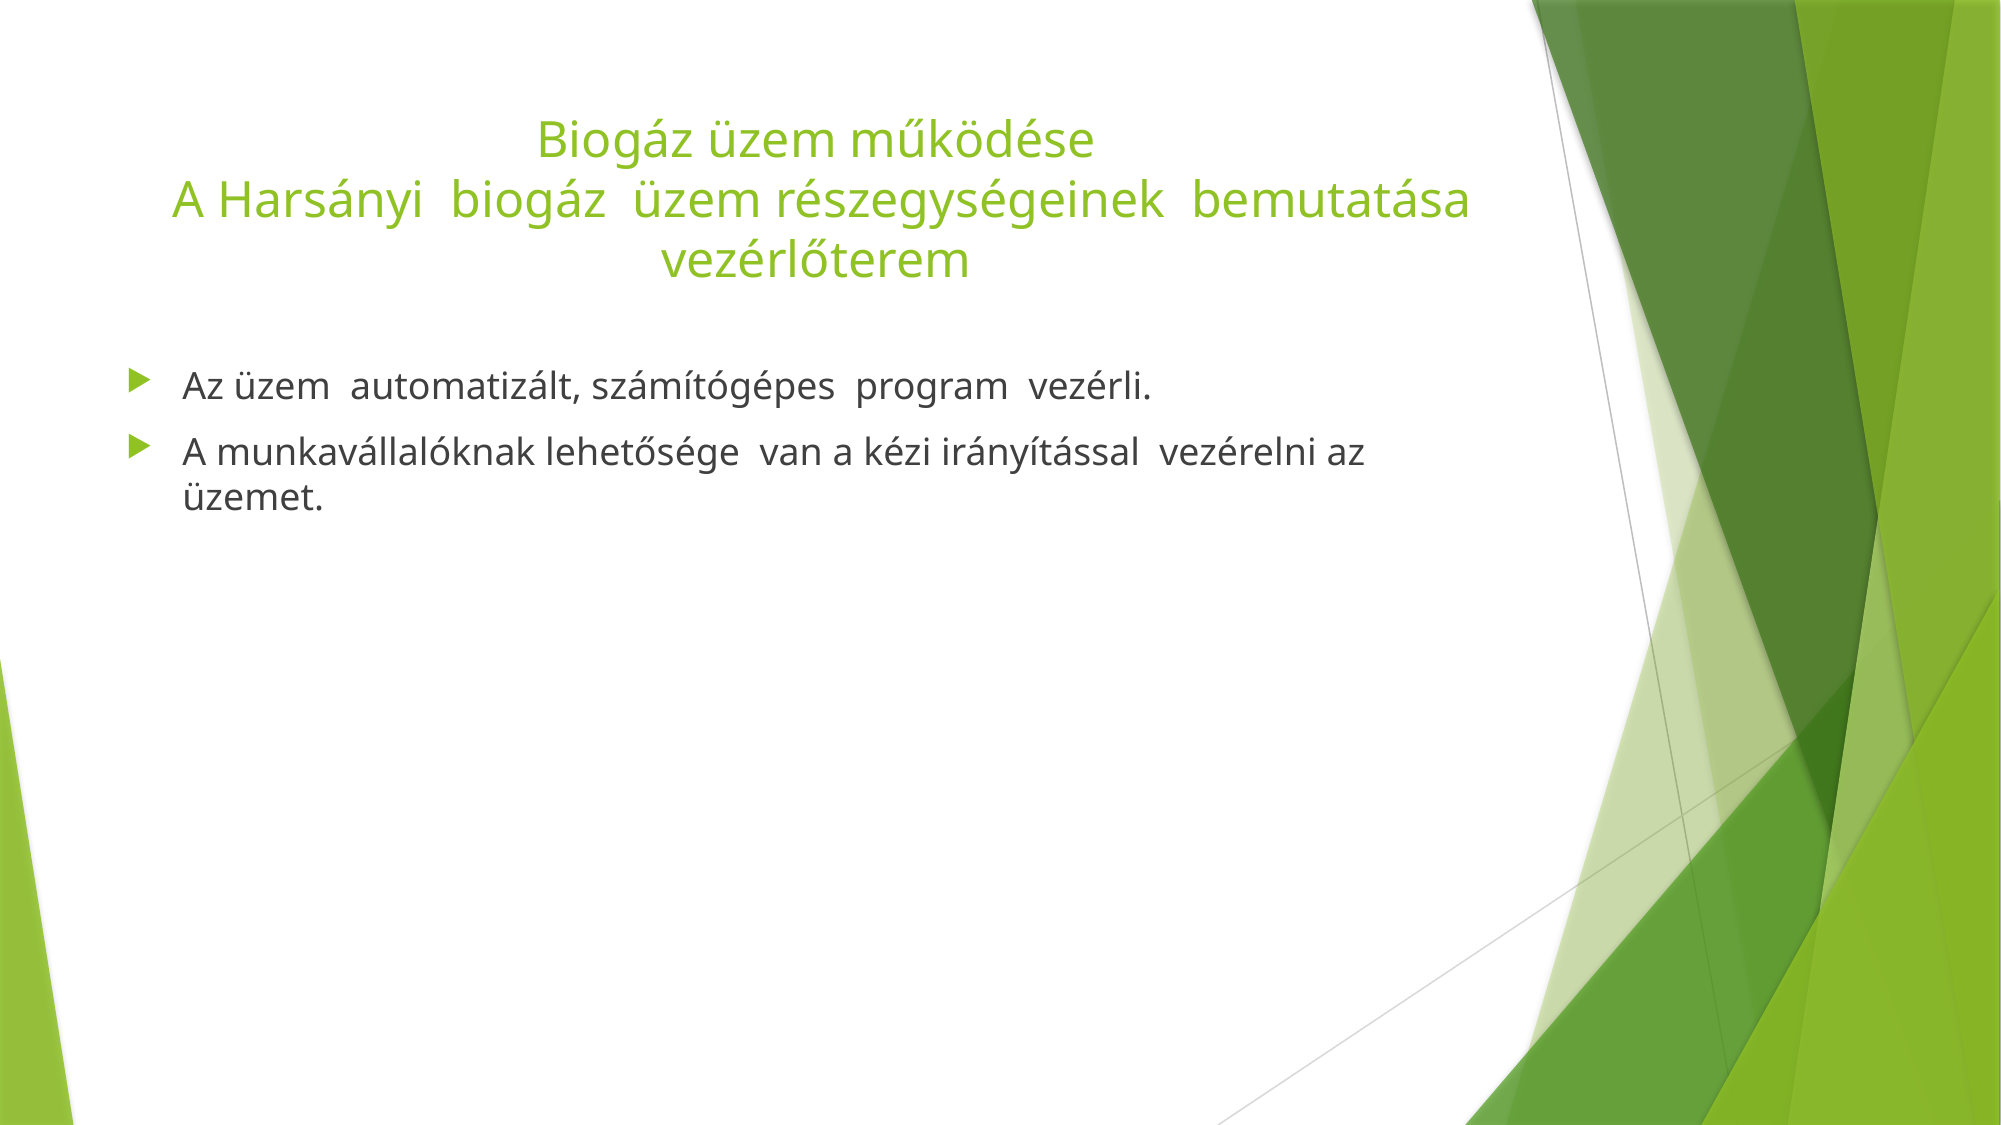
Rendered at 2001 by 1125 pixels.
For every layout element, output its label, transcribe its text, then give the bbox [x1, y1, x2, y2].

list Az üzem automatizált, számítógépes program vezérli. A munkavállalóknak lehetősége van a kézi irányítással vezérelni az üzemet. [111, 354, 1522, 992]
title Biogáz üzem működése A Harsányi biogáz üzem részegységeinek bemutatása vezérlőterem [111, 99, 1522, 317]
